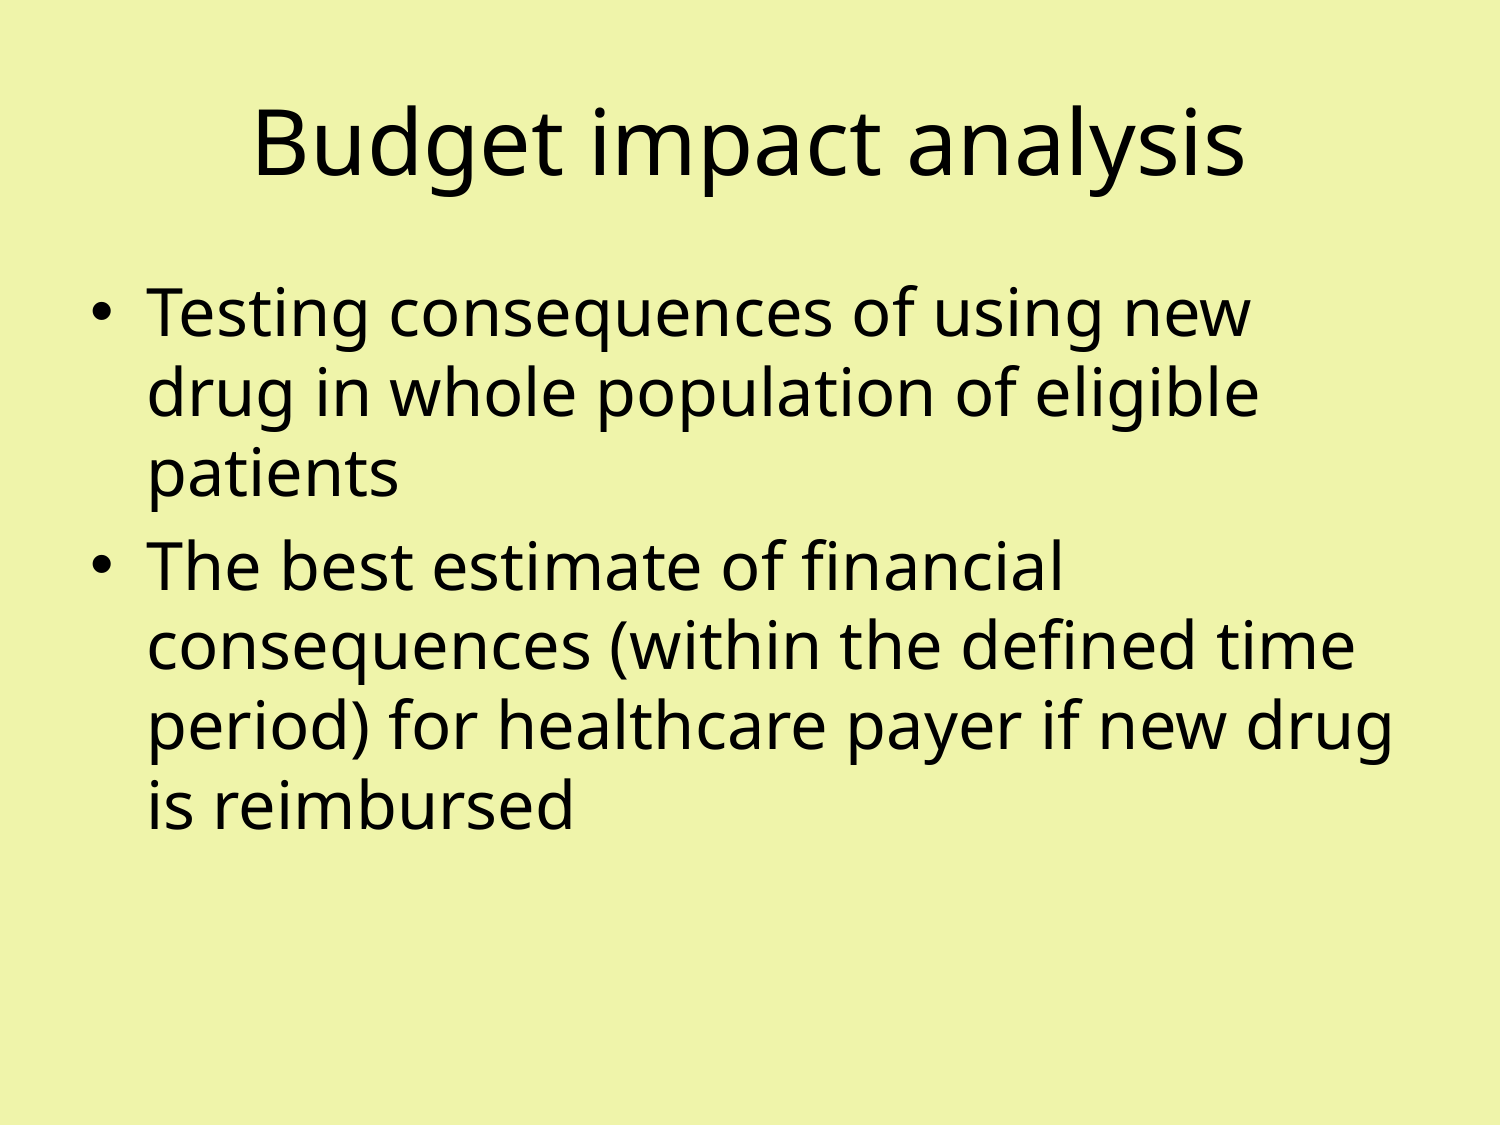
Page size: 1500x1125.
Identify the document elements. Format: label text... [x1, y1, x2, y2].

list Testing consequences of using new drug in whole population of eligible patients The best estimate of financial consequences (within the defined time period) for healthcare payer if new drug is reimbursed [75, 262, 1425, 1005]
title Budget impact analysis [75, 45, 1425, 233]
